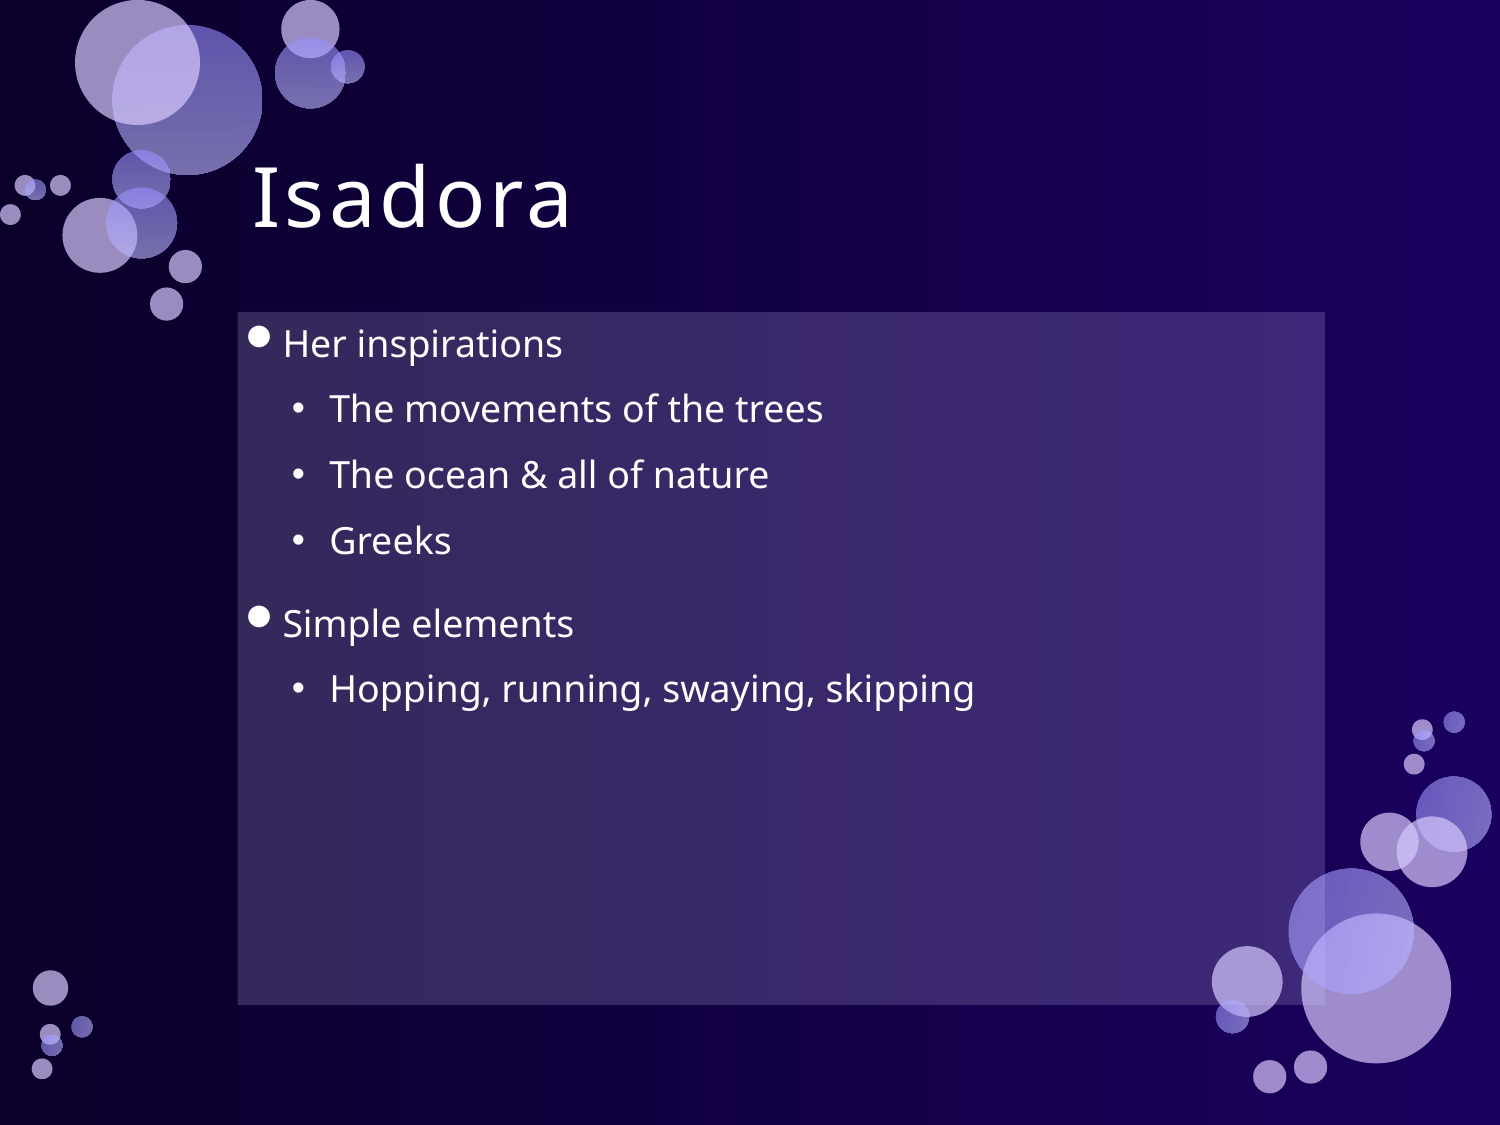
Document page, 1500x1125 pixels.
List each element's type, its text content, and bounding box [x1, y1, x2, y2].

list Her inspirations The movements of the trees The ocean & all of nature Greeks Simple elements Hopping, running, swaying, skipping [237, 311, 1325, 1005]
title Isadora [237, 99, 1325, 288]
